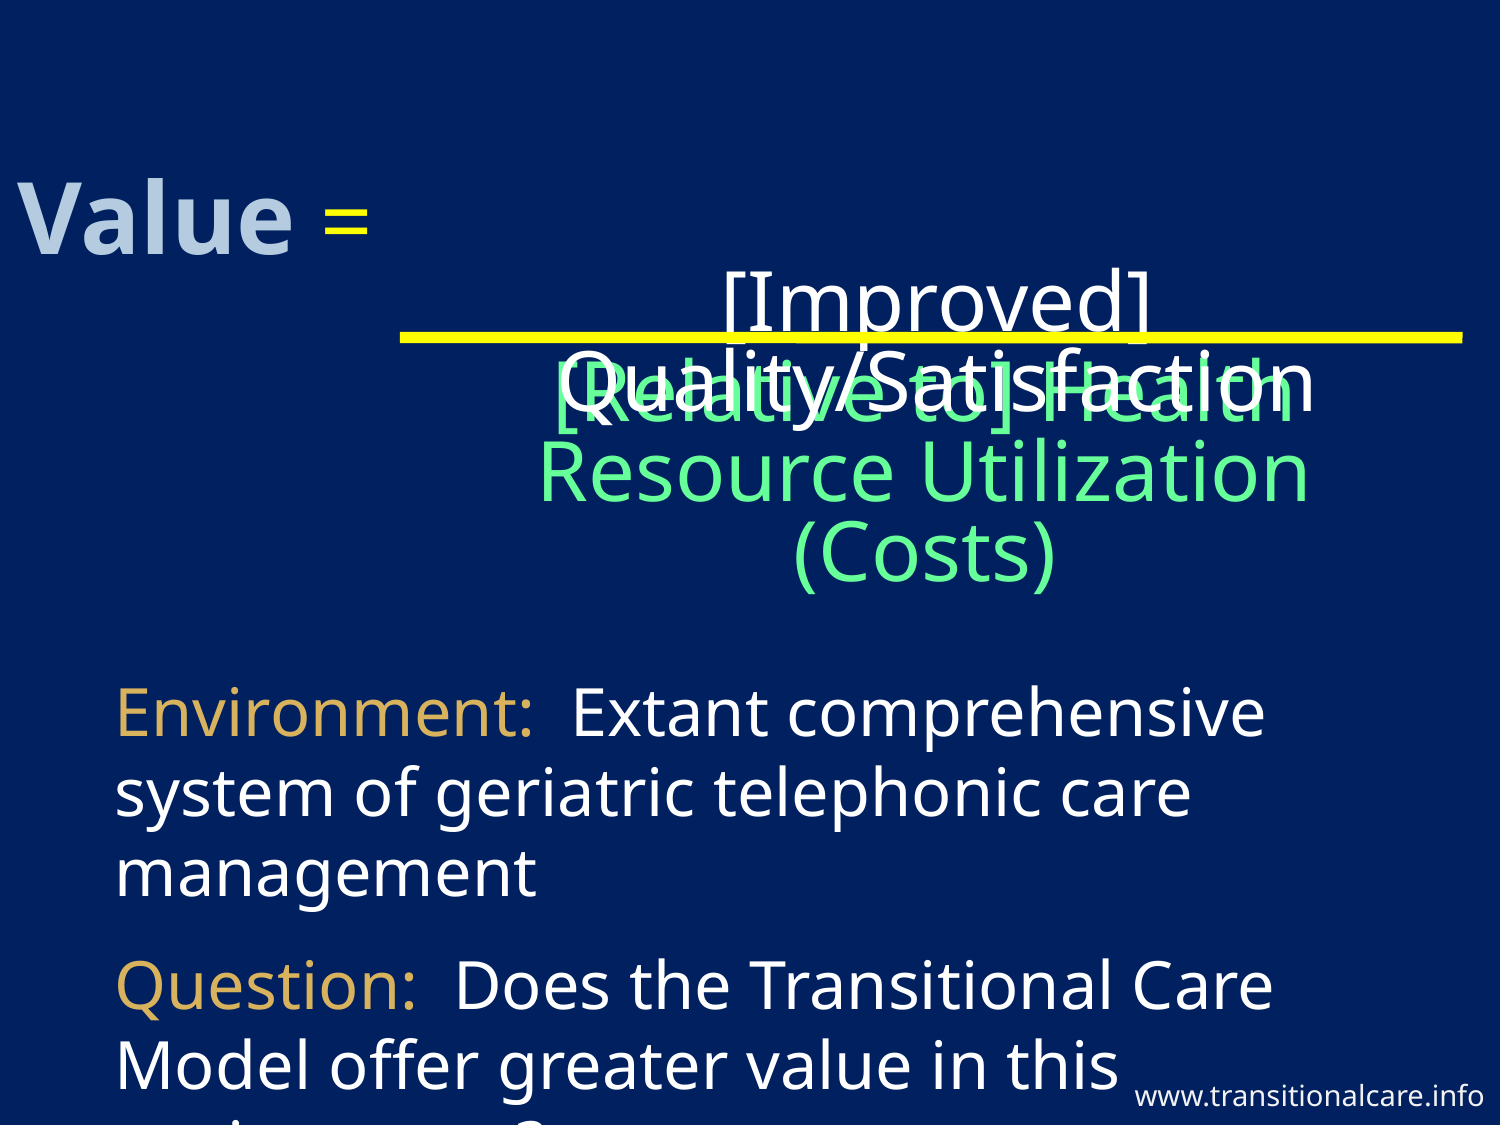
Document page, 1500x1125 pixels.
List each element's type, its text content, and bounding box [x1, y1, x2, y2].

text_box [Improved] Quality/Satisfaction [374, 0, 1500, 350]
title Value = [0, 24, 438, 613]
subtitle [Relative to] Health Resource Utilization (Costs) [437, 350, 1413, 588]
footer www.transitionalcare.info [610, 1065, 1500, 1125]
text_box Environment: Extant comprehensive system of geriatric telephonic care management Question: Does the Transitional Care Model offer greater value in this environment? [99, 662, 1438, 1125]
